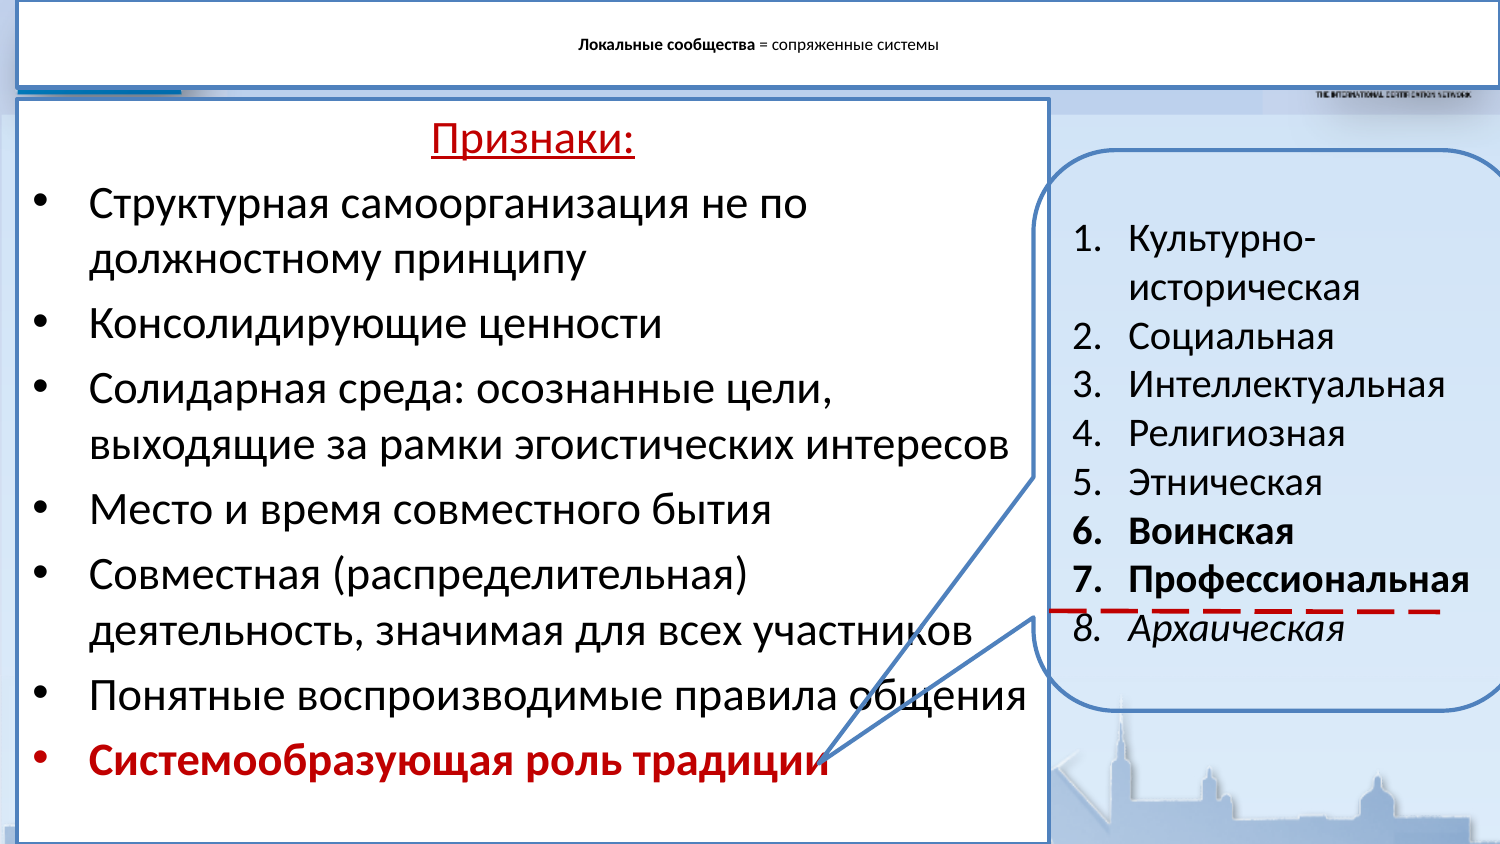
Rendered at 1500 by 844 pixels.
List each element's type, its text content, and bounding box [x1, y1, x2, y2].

picture [10, 2, 188, 101]
picture [1305, 90, 1484, 101]
title Локальные сообщества = сопряженные системы [15, 0, 1500, 90]
text_box Культурно-историческая Социальная Интеллектуальная Религиозная Этническая Воинская Профессиональная Архаическая [816, 148, 1500, 766]
list Признаки: Структурная самоорганизация не по должностному принципу Консолидирующие ценности Солидарная среда: осознанные цели, выходящие за рамки эгоистических интересов Место и время совместного бытия Совместная (распределительная) деятельность, значимая для всех участников Понятные воспроизводимые правила общения Системообразующая роль традиции [15, 97, 1051, 844]
